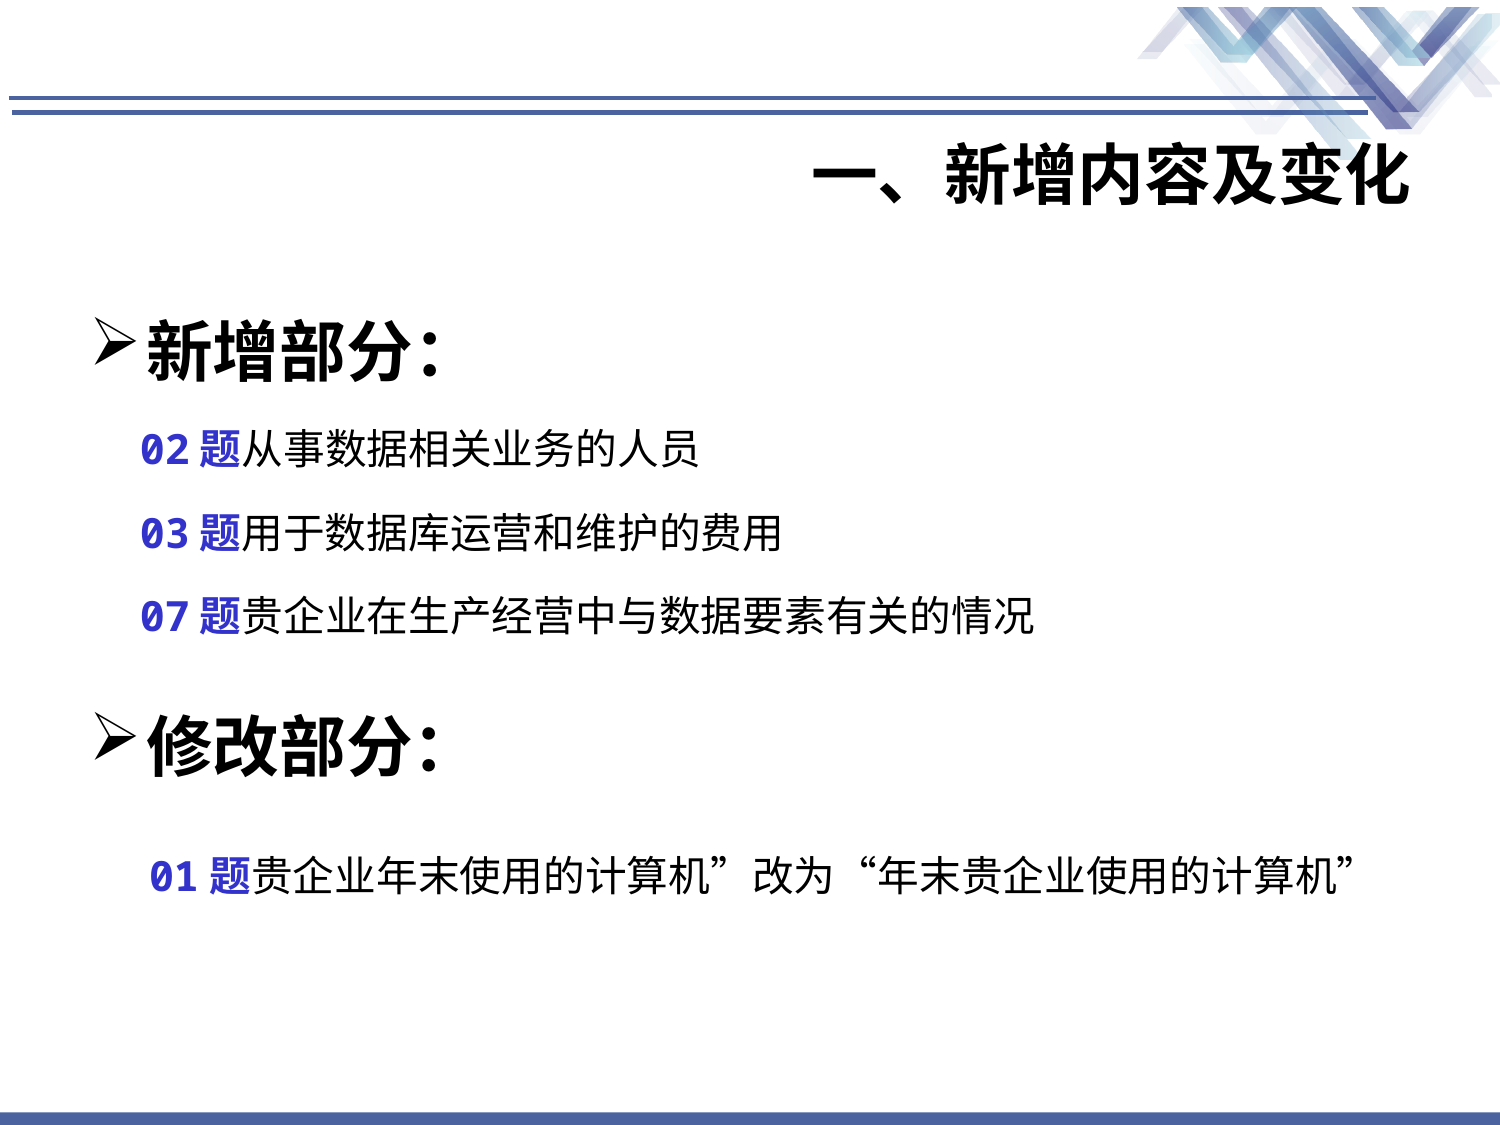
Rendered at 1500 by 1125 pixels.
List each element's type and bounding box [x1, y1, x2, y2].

text_box [0, 7, 1500, 1125]
